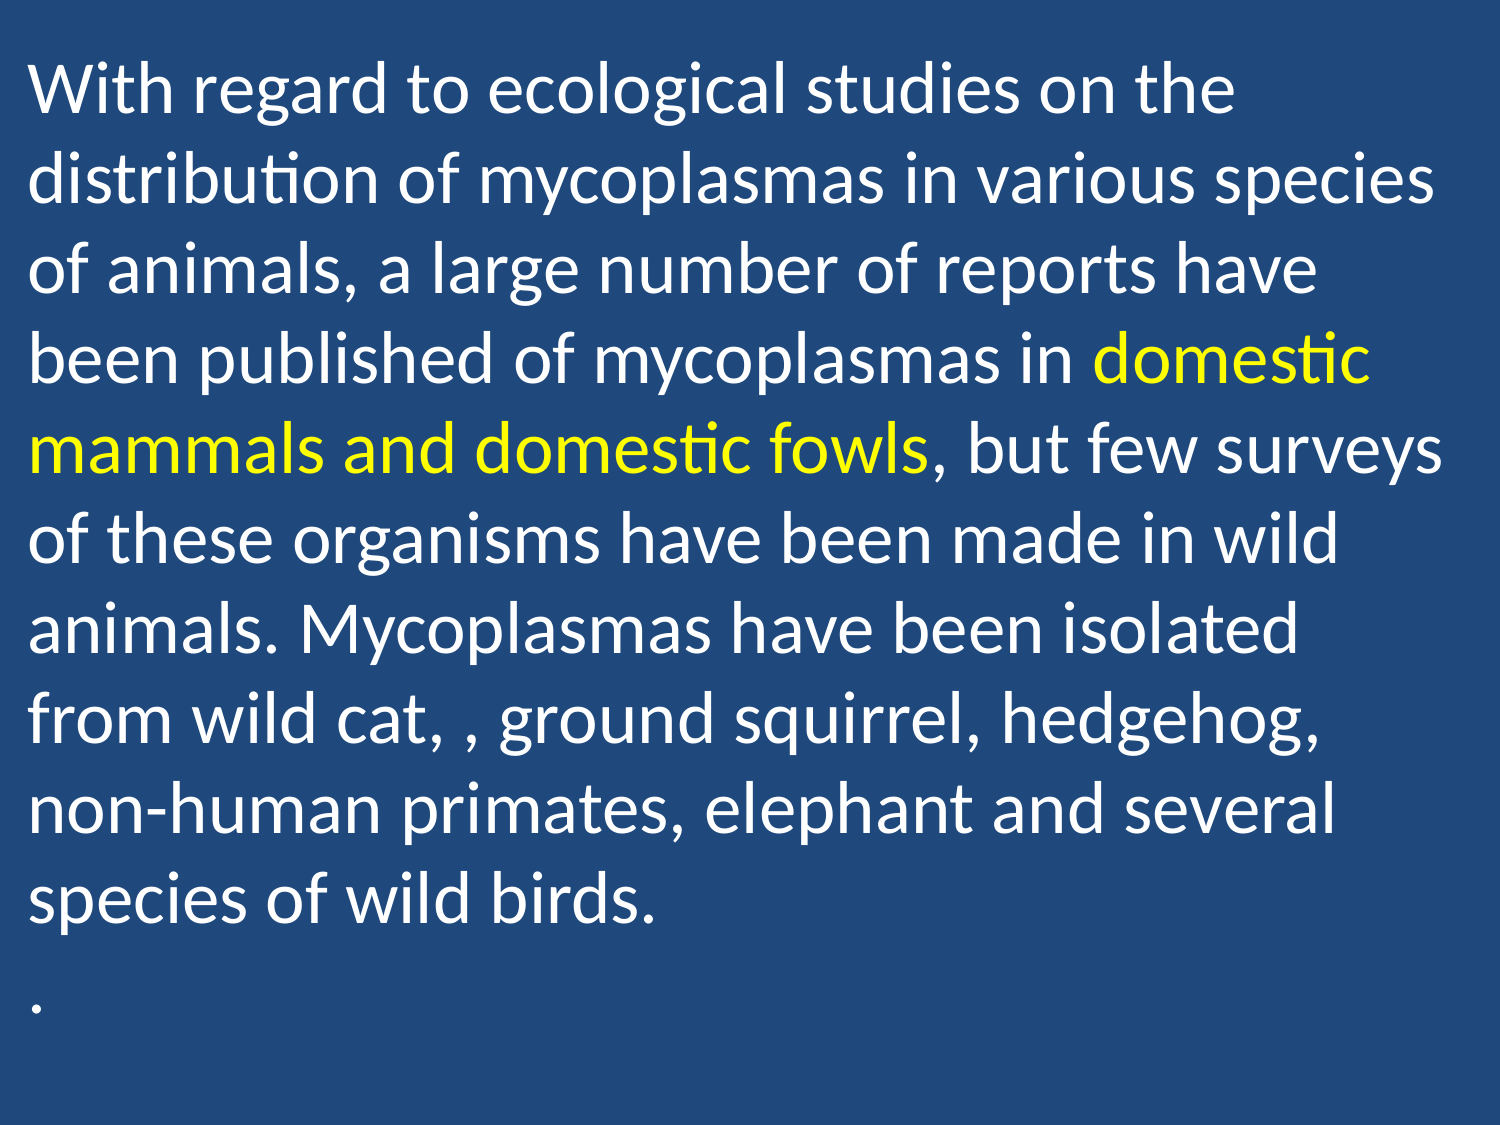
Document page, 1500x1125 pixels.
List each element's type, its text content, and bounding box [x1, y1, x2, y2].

title With regard to ecological studies on the distribution of mycoplasmas in various species of animals, a large number of reports have been published of mycoplasmas in domestic mammals and domestic fowls, but few surveys of these organisms have been made in wild animals. Mycoplasmas have been isolated from wild cat, , ground squirrel, hedgehog, non-human primates, elephant and several species of wild birds. . [12, 45, 1463, 1113]
